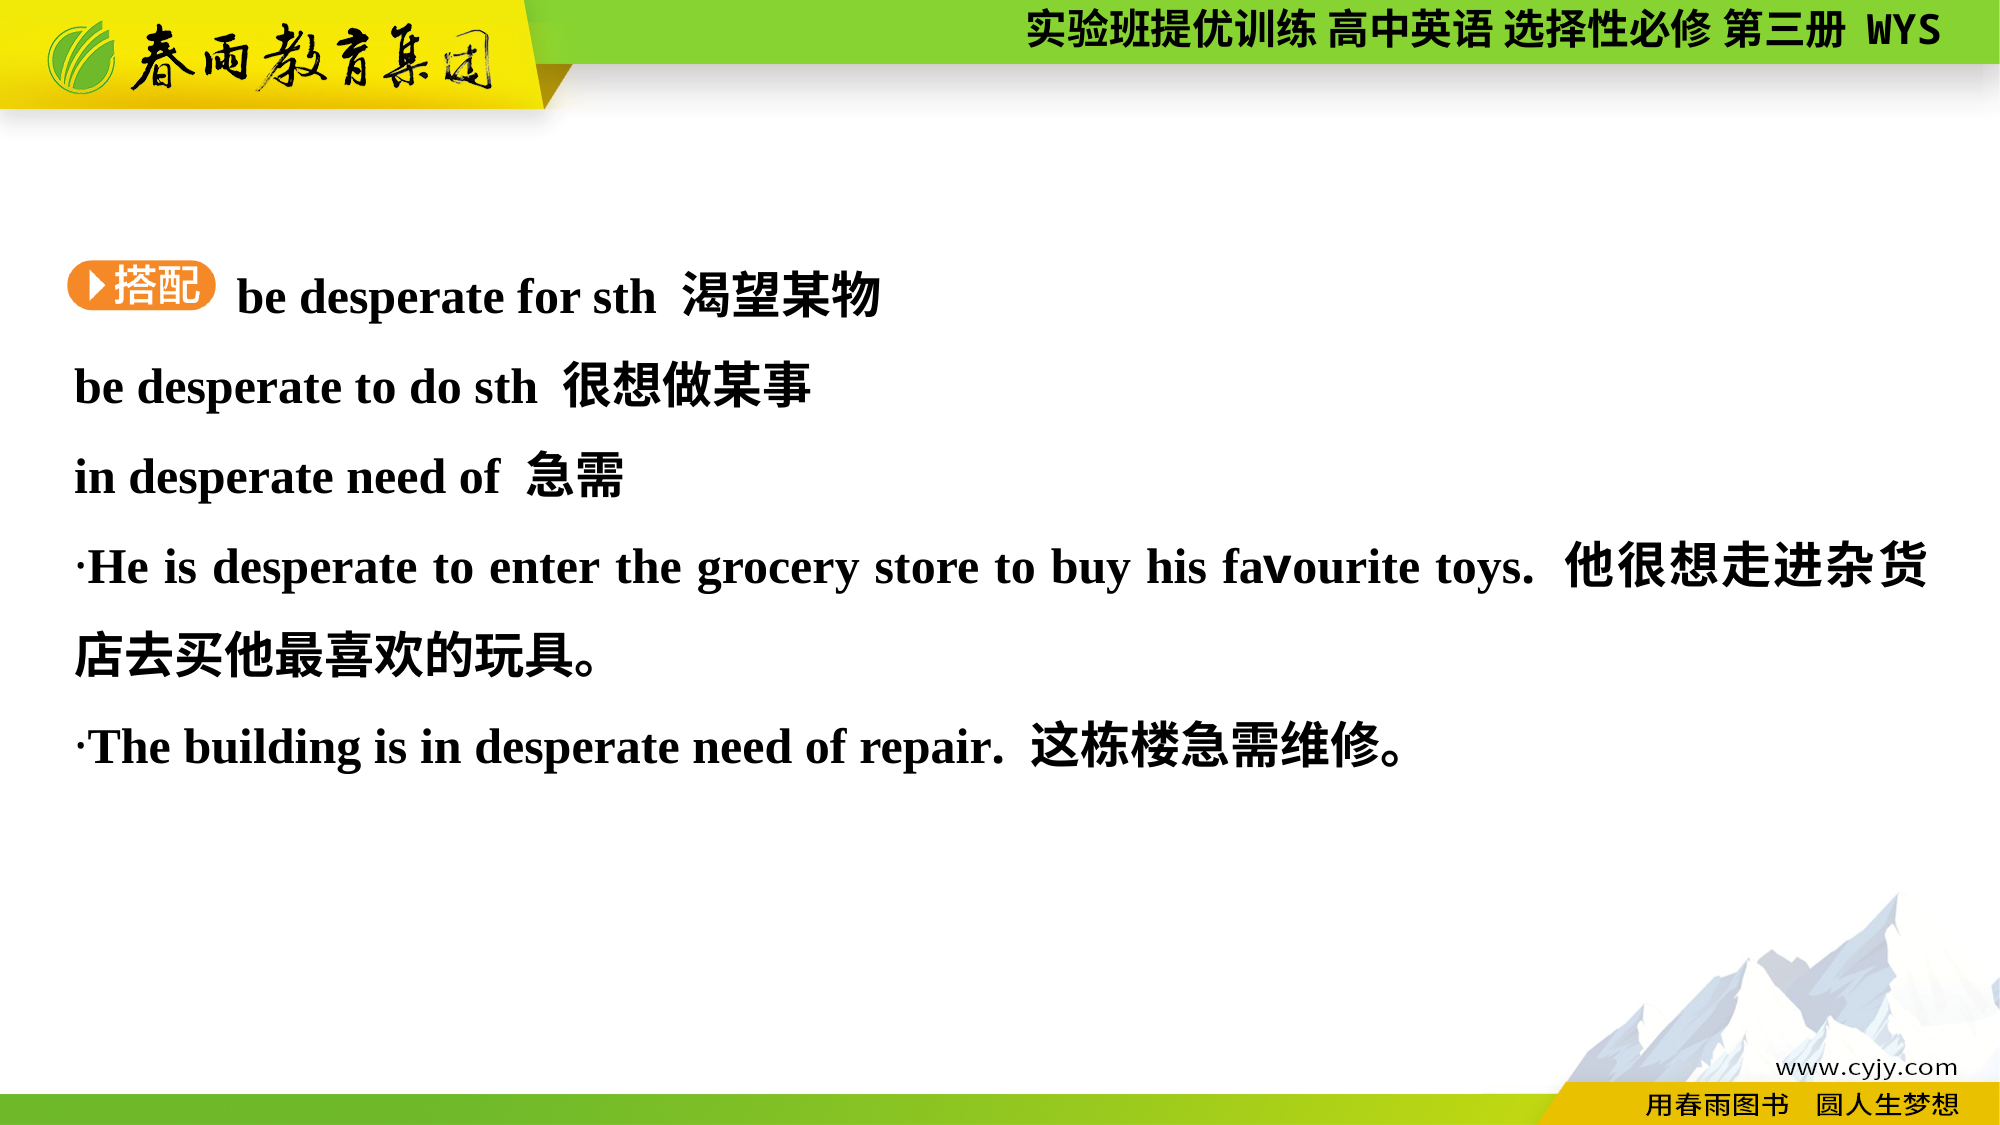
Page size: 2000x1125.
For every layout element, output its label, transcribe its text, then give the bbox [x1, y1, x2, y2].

picture [0, 0, 2000, 1125]
list be desperate for sth 渴望某物 be desperate to do sth 很想做某事 in desperate need of 急需 ·He is desperate to enter the grocery store to buy his favourite toys. 他很想走进杂货店去买他最喜欢的玩具。 ·The building is in desperate need of repair. 这栋楼急需维修。 [59, 226, 1944, 787]
